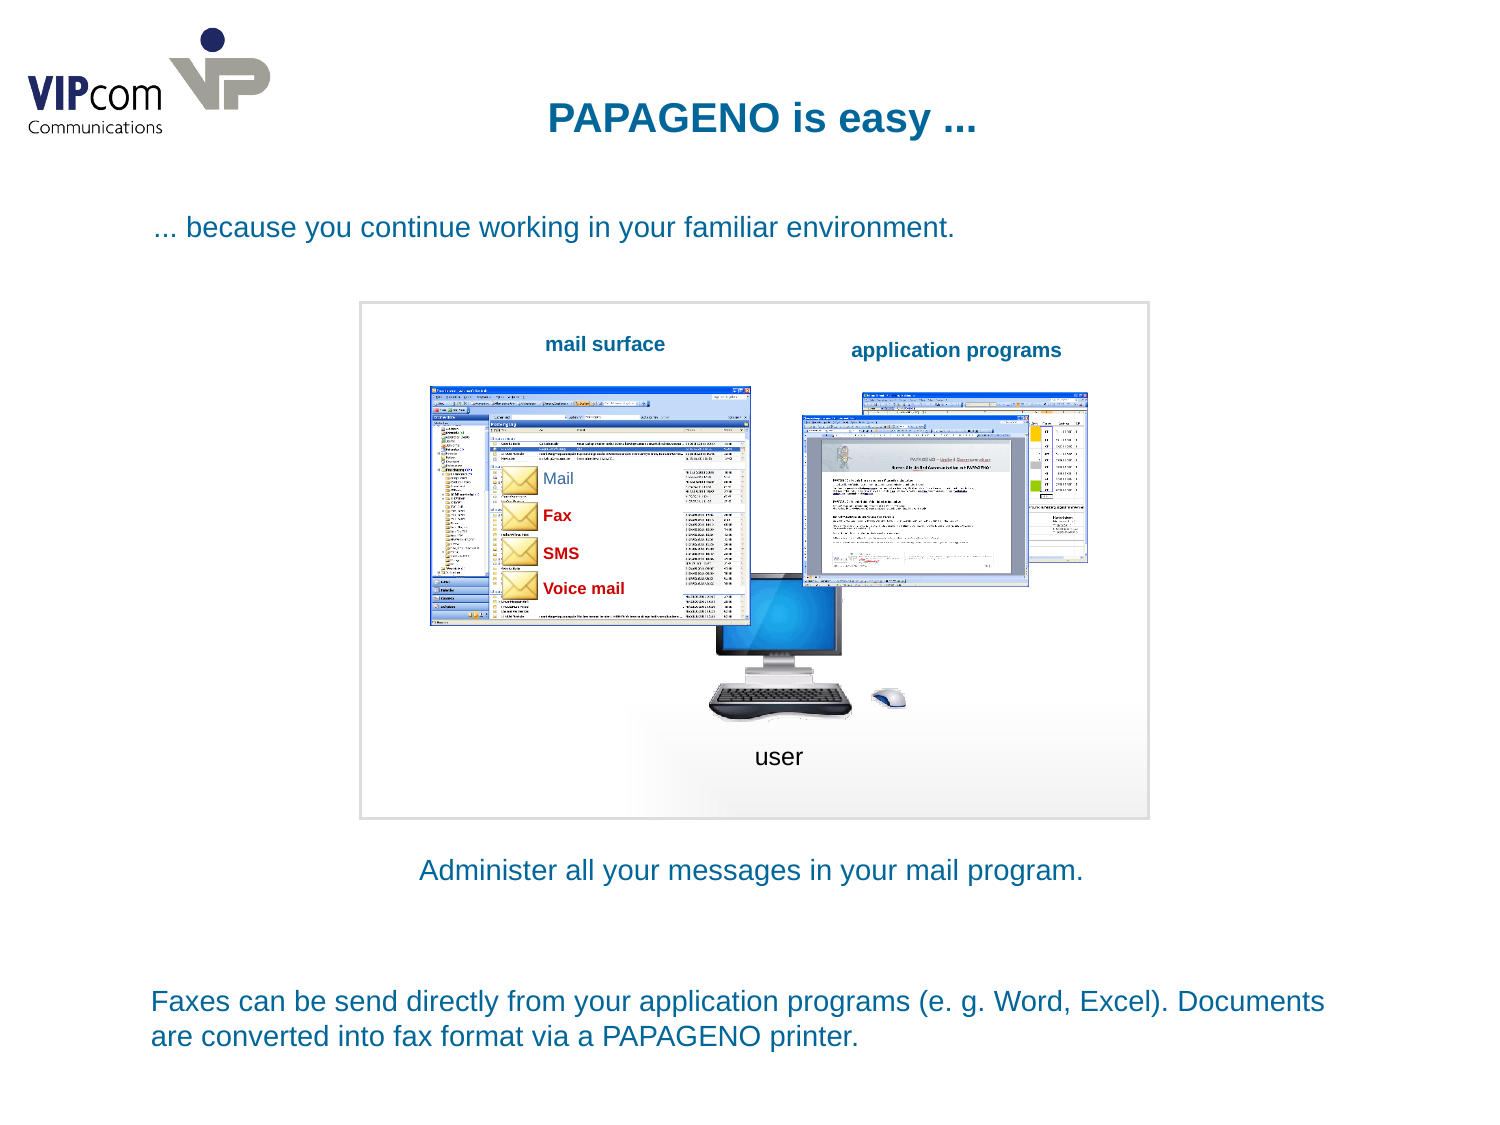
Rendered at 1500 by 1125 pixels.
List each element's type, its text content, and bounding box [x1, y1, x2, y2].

text_box Administer all your messages in your mail program. [351, 843, 1154, 894]
text_box Faxes can be send directly from your application programs (e. g. Word, Excel). Documents are converted into fax format via a PAPAGENO printer. [136, 974, 1373, 1060]
picture [430, 386, 911, 723]
picture [24, 24, 274, 137]
title PAPAGENO is easy ... [125, 72, 1400, 160]
text_box ... because you continue working in your familiar environment. [138, 200, 1295, 251]
text_box [360, 302, 1149, 819]
text_box user [678, 732, 880, 778]
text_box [502, 460, 684, 616]
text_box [802, 392, 1088, 587]
text_box application programs [836, 329, 1077, 392]
text_box mail surface [530, 323, 681, 386]
